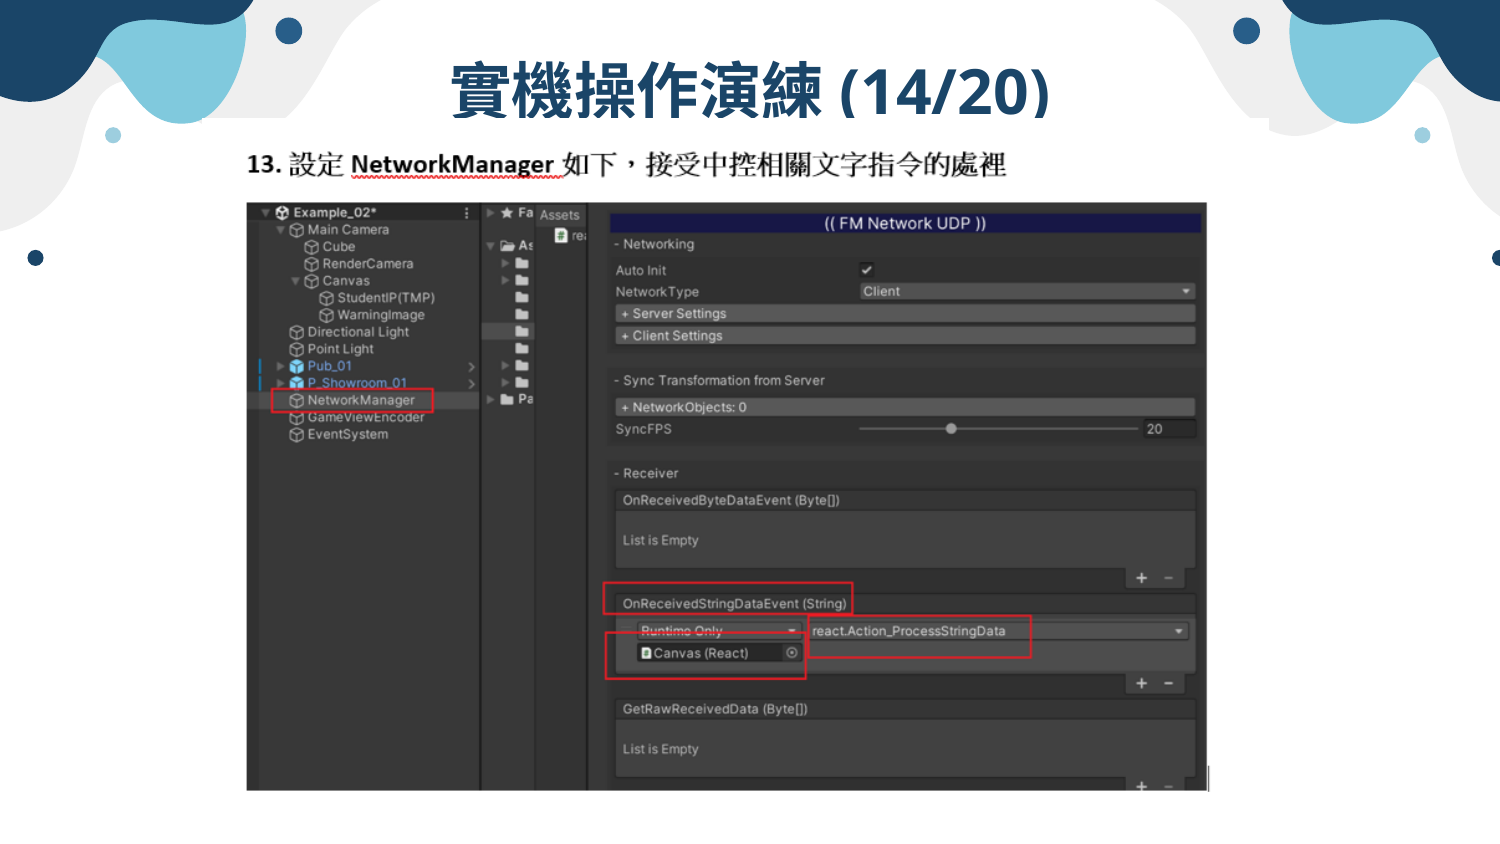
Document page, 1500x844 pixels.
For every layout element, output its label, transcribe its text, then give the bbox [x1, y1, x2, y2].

picture [202, 117, 1270, 833]
title 實機操作演練(14/20) [88, 36, 1412, 131]
